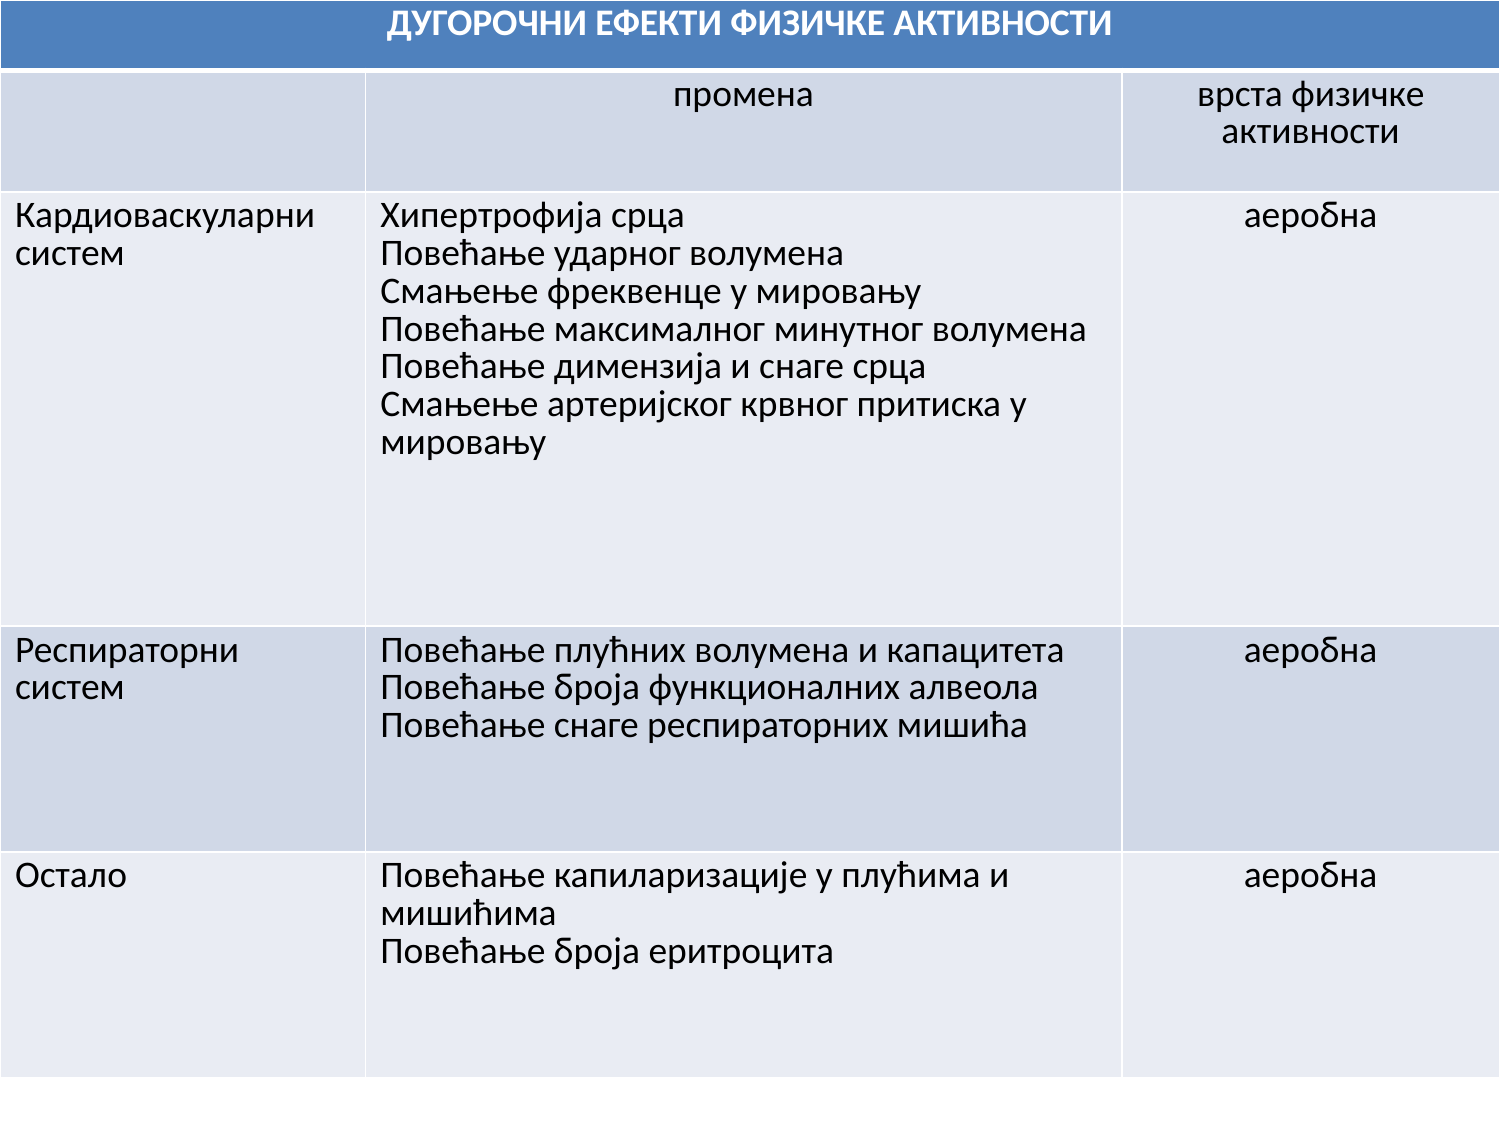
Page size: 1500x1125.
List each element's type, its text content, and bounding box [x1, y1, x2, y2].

table_cell Хипертрофија срца Повећање ударног волумена Смањење фреквенце у мировању Повећање максималног минутног волумена Повећање димензија и снаге срца Смањење артеријског крвног притиска у мировању [366, 193, 1121, 625]
table_cell аеробна [1123, 627, 1499, 851]
table_cell Кардиоваскуларни систем [1, 193, 365, 625]
table_cell Остало [1, 853, 365, 1077]
table_cell [1, 73, 365, 191]
table_cell аеробна [1123, 193, 1499, 625]
table_cell врста физичке активности [1123, 73, 1499, 191]
table_cell Повећање плућних волумена и капацитета Повећање броја функционалних алвеола Повећање снаге респираторних мишића [366, 627, 1121, 851]
table_cell Респираторни систем [1, 627, 365, 851]
table_cell аеробна [1123, 853, 1499, 1077]
table_cell промена [366, 73, 1121, 191]
table_cell Повећање капиларизације у плућима и мишићима Повећање броја еритроцита [366, 853, 1121, 1077]
table_header ДУГОРОЧНИ ЕФЕКТИ ФИЗИЧКЕ АКТИВНОСТИ [1, 1, 1499, 68]
